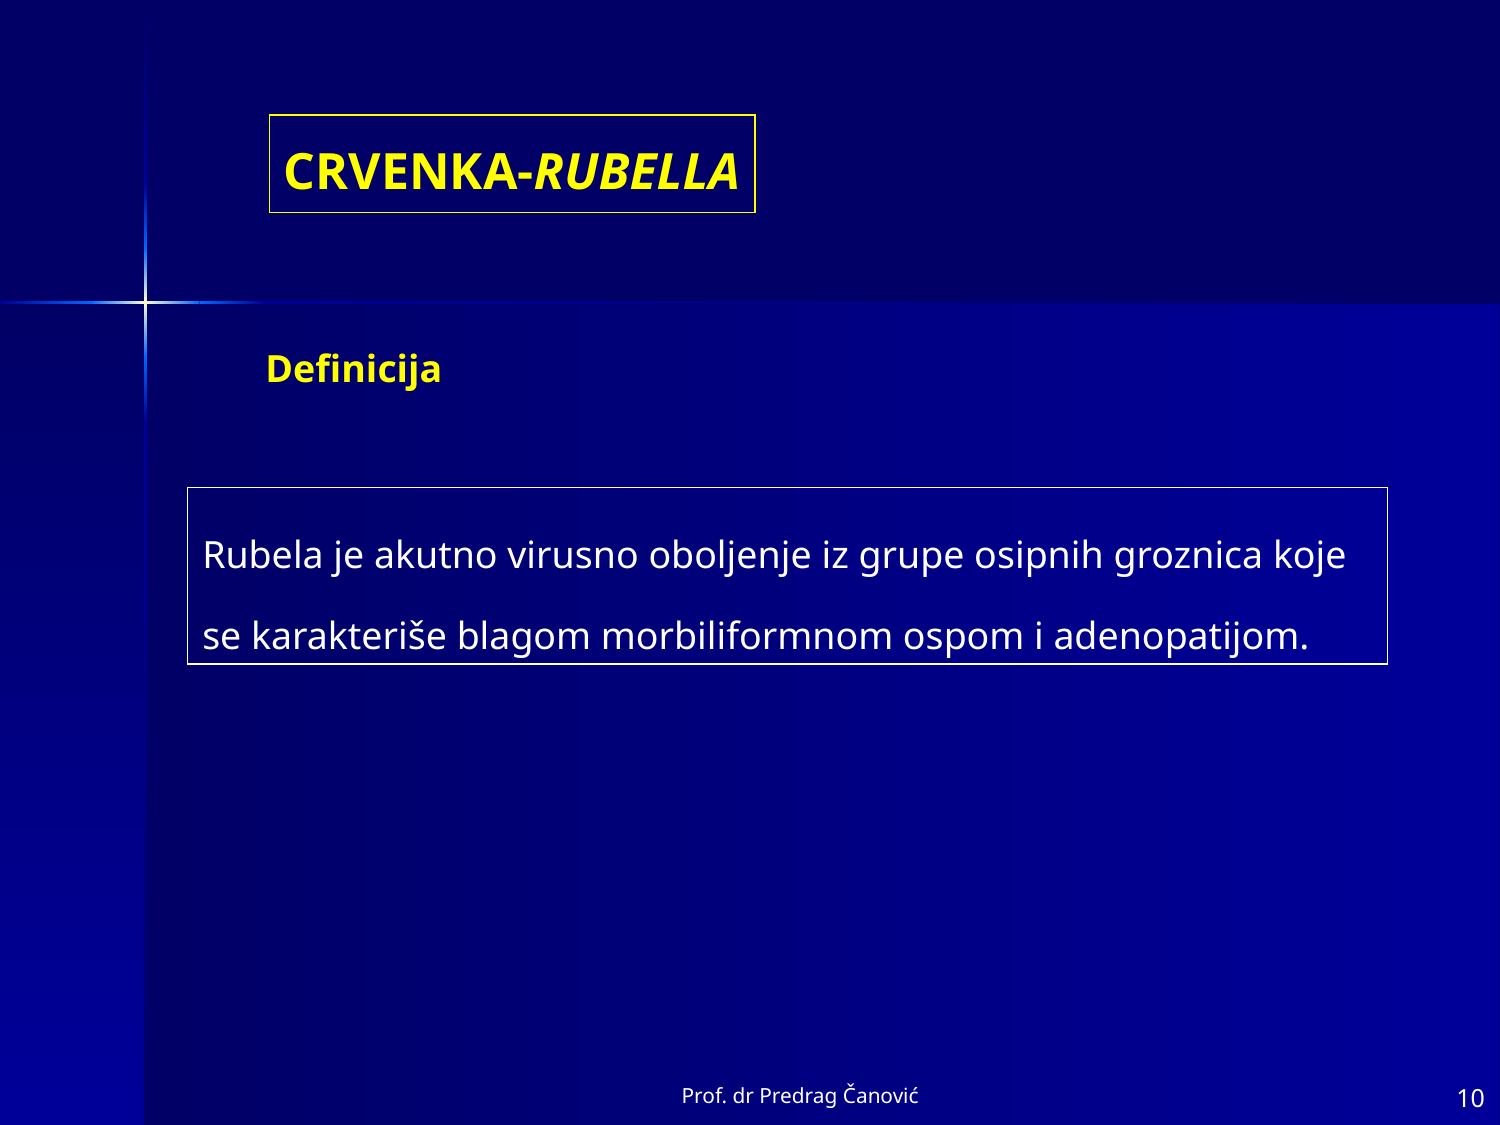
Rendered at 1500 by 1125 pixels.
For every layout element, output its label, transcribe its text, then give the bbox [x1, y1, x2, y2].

text_box Rubela je akutno virusno oboljenje iz grupe osipnih groznica koje se karakteriše blagom morbiliformnom ospom i adenopatijom. [187, 487, 1388, 665]
text_box CRVENKA-RUBELLA [269, 115, 756, 213]
footer Prof. dr Predrag Čanović [562, 1074, 1038, 1125]
slide_number 10 [1187, 1074, 1500, 1125]
text_box Definicija [250, 337, 458, 398]
